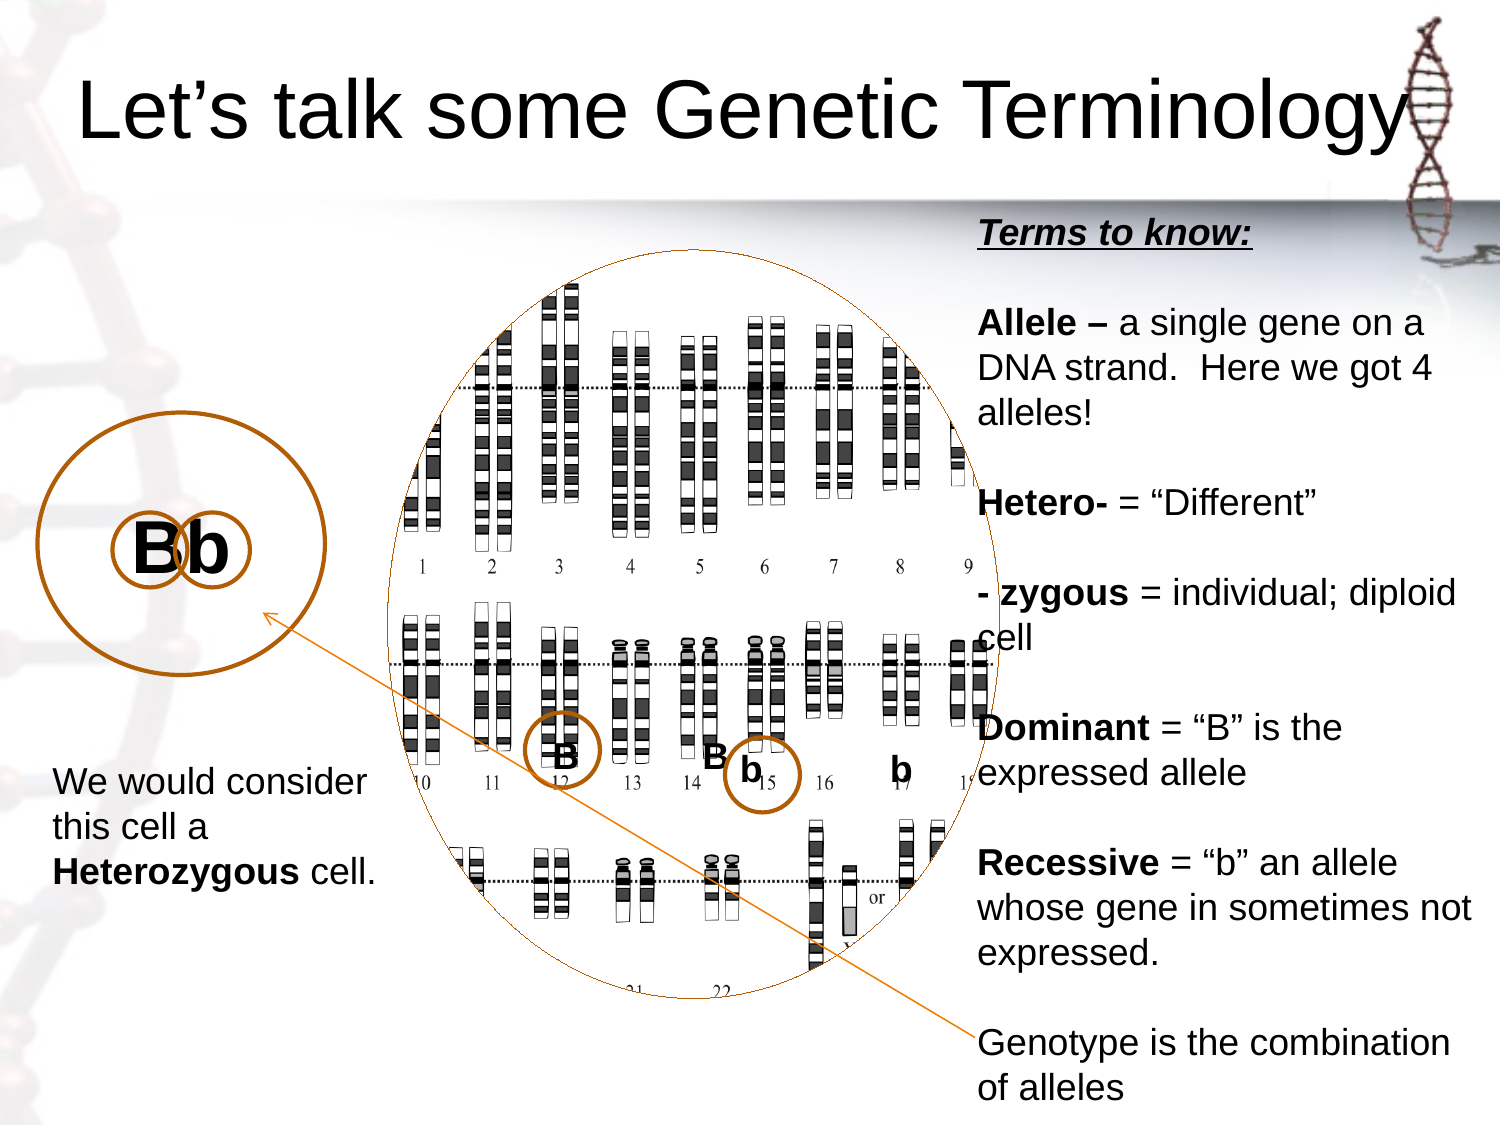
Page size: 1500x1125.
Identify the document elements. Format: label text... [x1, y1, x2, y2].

picture [0, 0, 1500, 1125]
text_box We would consider this cell a Heterozygous cell. [37, 749, 257, 900]
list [387, 249, 1001, 737]
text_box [112, 512, 172, 788]
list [979, 805, 1001, 999]
title Let’s talk some Genetic Terminology [37, 27, 1450, 182]
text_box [174, 512, 801, 813]
text_box Bb [35, 410, 322, 659]
text_box Terms to know: Allele – a single gene on a DNA strand. Here we got 4 alleles! Hetero- = “Different” - zygous = individual; diploid cell Dominant = “B” is the expressed allele Recessive = “b” an allele whose gene in sometimes not expressed. Genotype is the combination of alleles [962, 201, 1500, 1116]
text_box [979, 737, 1001, 799]
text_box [262, 612, 976, 1038]
